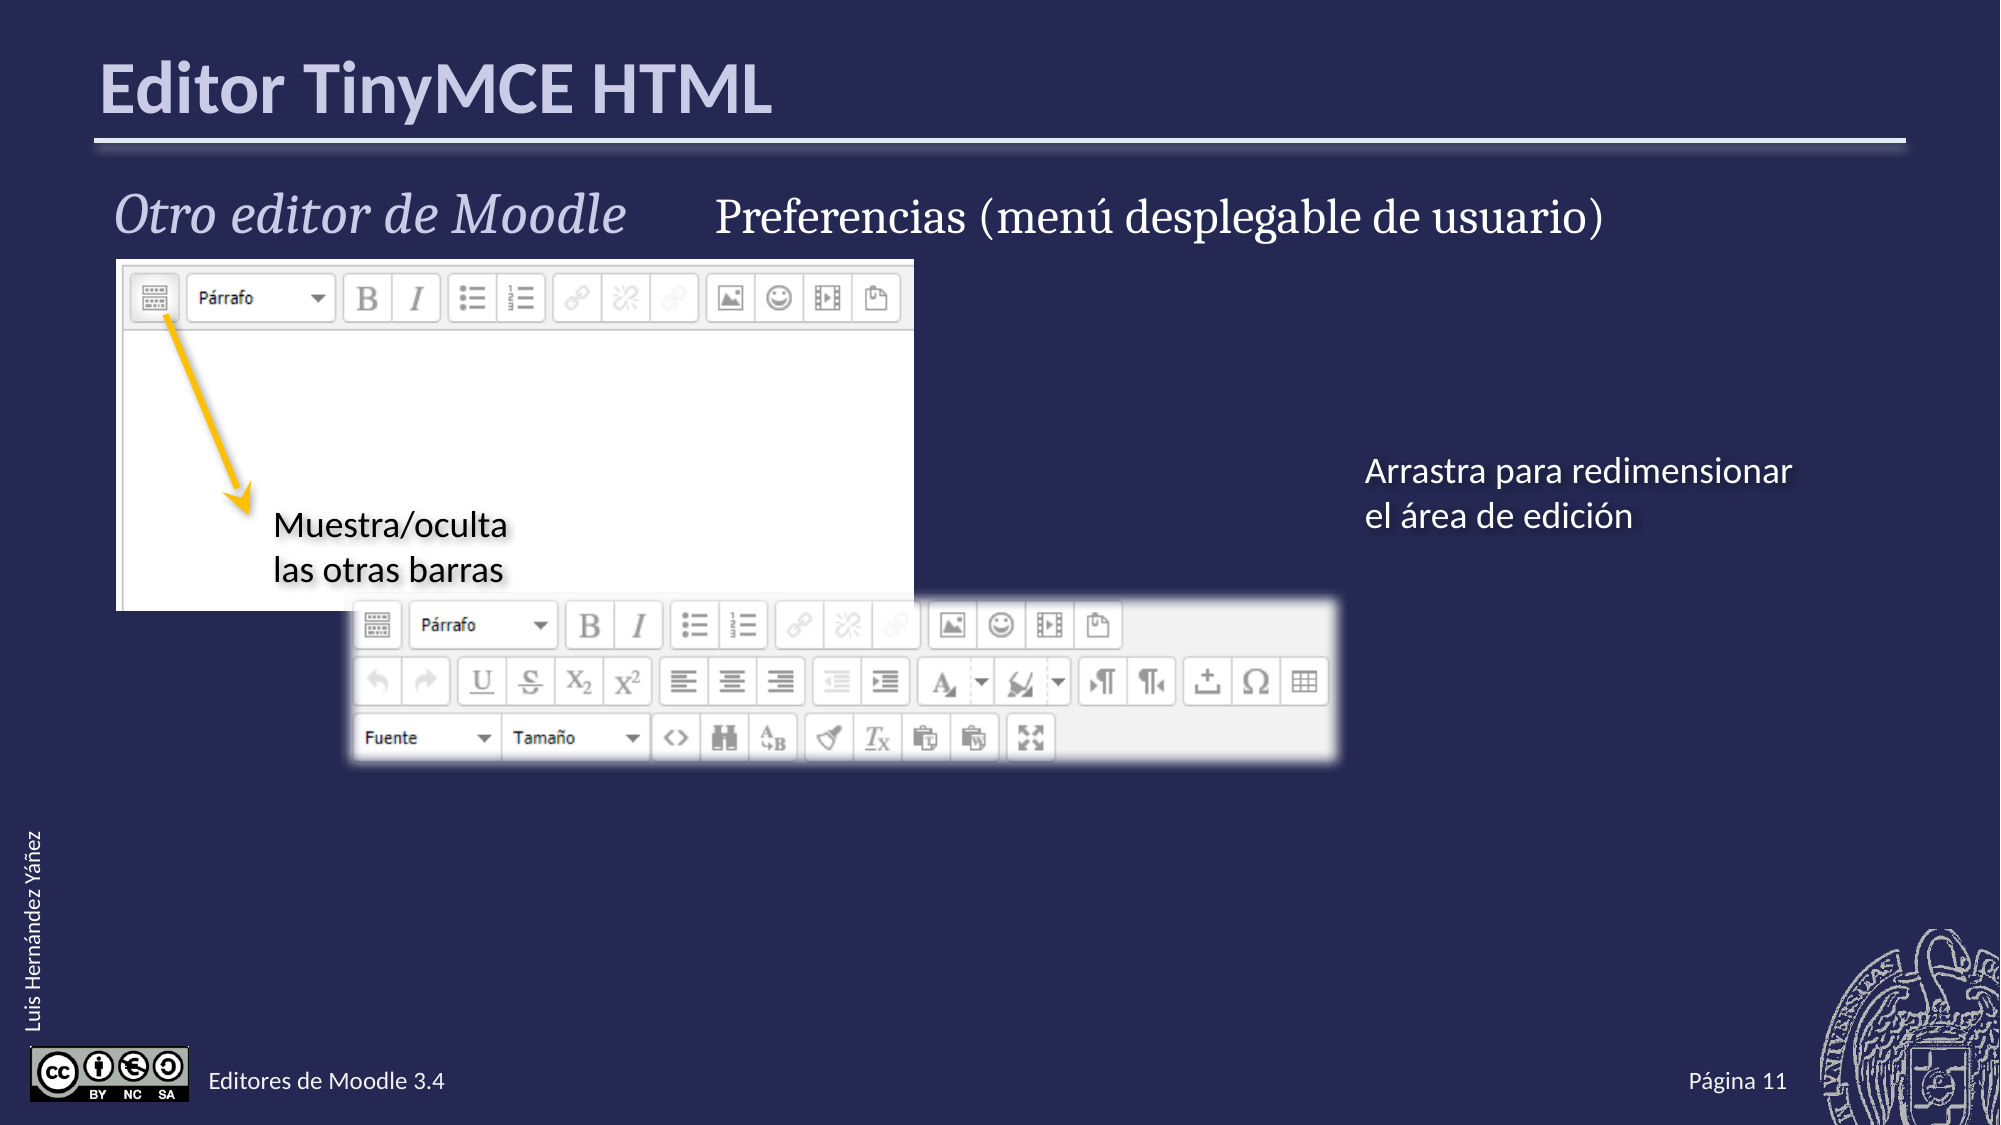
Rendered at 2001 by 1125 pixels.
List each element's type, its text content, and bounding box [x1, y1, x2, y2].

picture [30, 1046, 189, 1102]
footer Editores de Moodle 3.4 [208, 1035, 1428, 1095]
slide_number Página 10 [1590, 1035, 1788, 1095]
text_box Arrastra para redimensionar el área de edición [1348, 437, 1811, 546]
list Otro editor de Moodle Preferencias (menú desplegable de usuario) [99, 153, 1900, 992]
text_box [165, 314, 249, 516]
title Editor TinyMCE HTML [99, 46, 1900, 129]
picture [116, 258, 1348, 775]
picture [1820, 929, 1999, 1125]
text_box Más colores [110, 261, 1353, 786]
